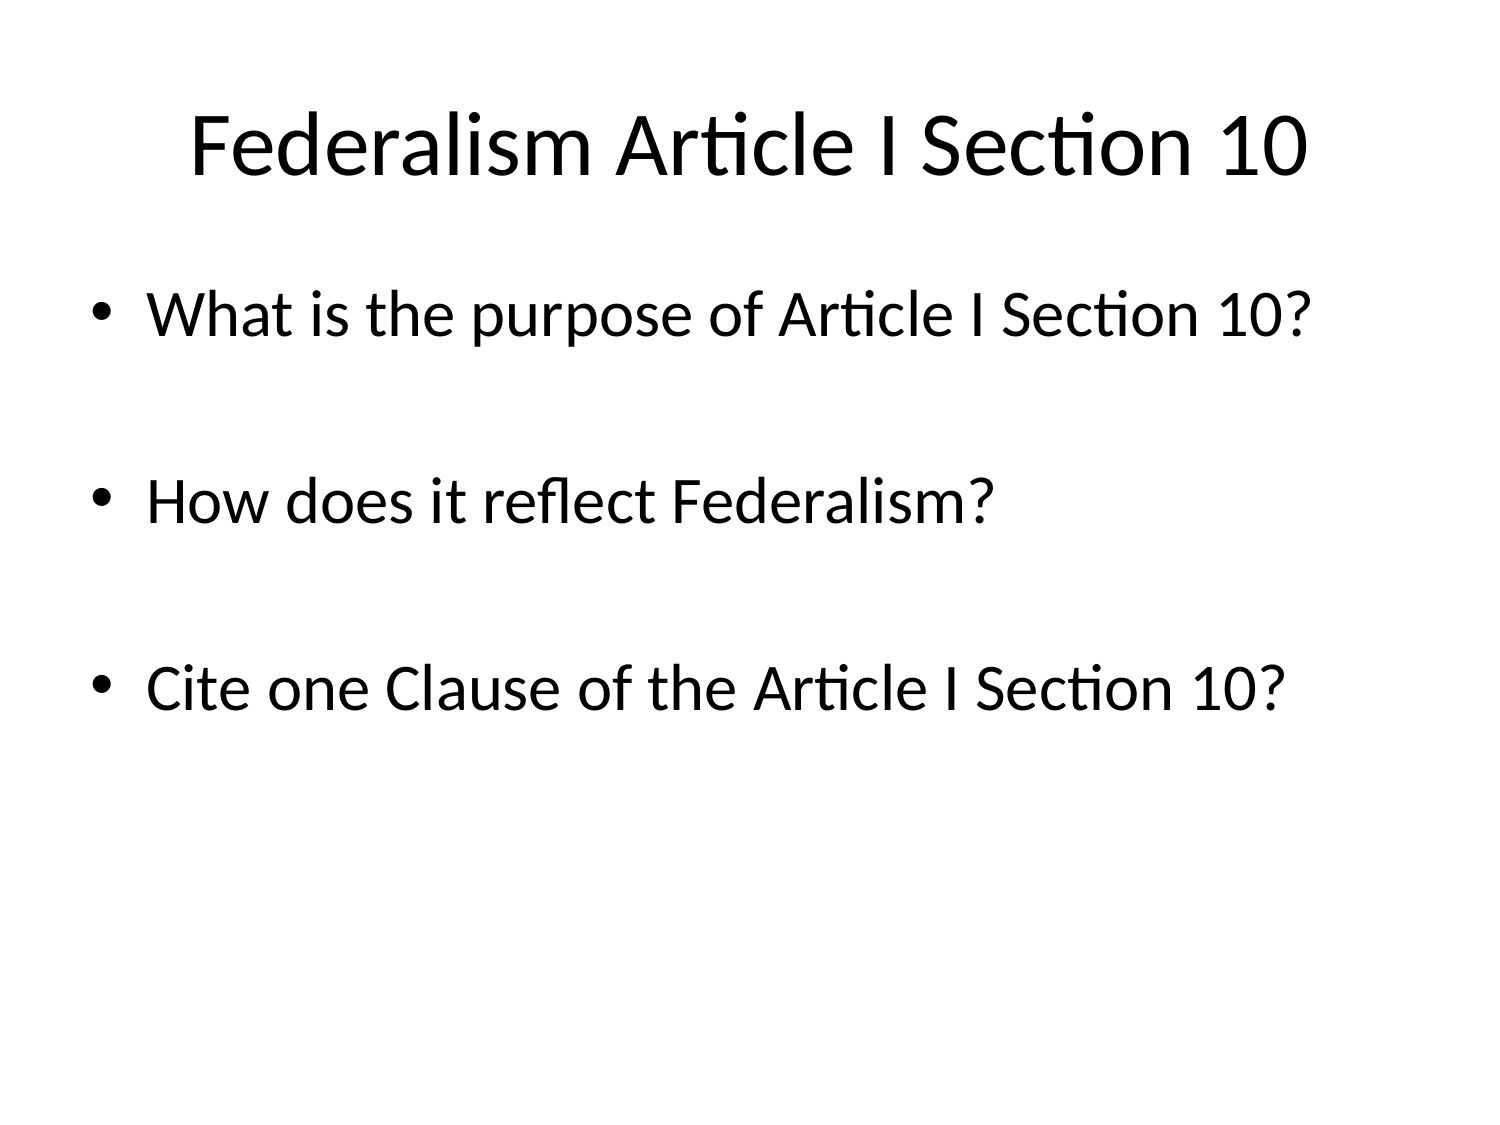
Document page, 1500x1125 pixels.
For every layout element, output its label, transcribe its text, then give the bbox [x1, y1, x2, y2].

title Federalism Article I Section 10 [75, 45, 1425, 233]
list What is the purpose of Article I Section 10? How does it reflect Federalism? Cite one Clause of the Article I Section 10? [75, 262, 1425, 1005]
